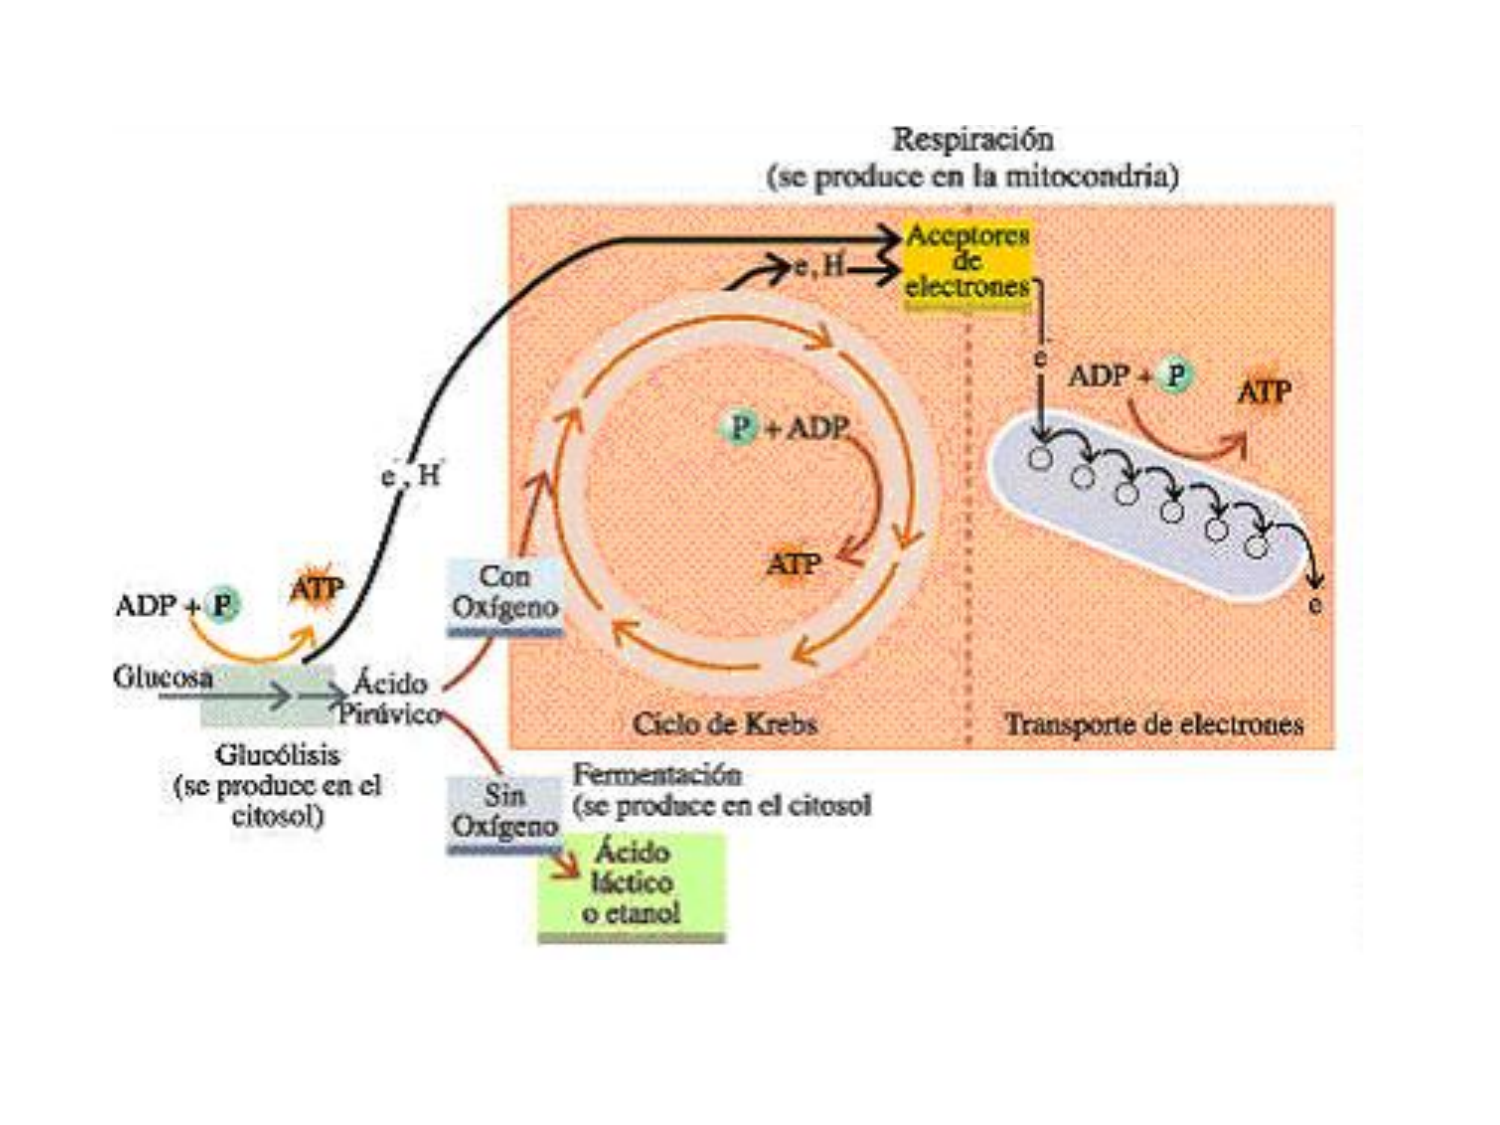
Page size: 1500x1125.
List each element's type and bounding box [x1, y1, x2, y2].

list [111, 125, 1364, 960]
